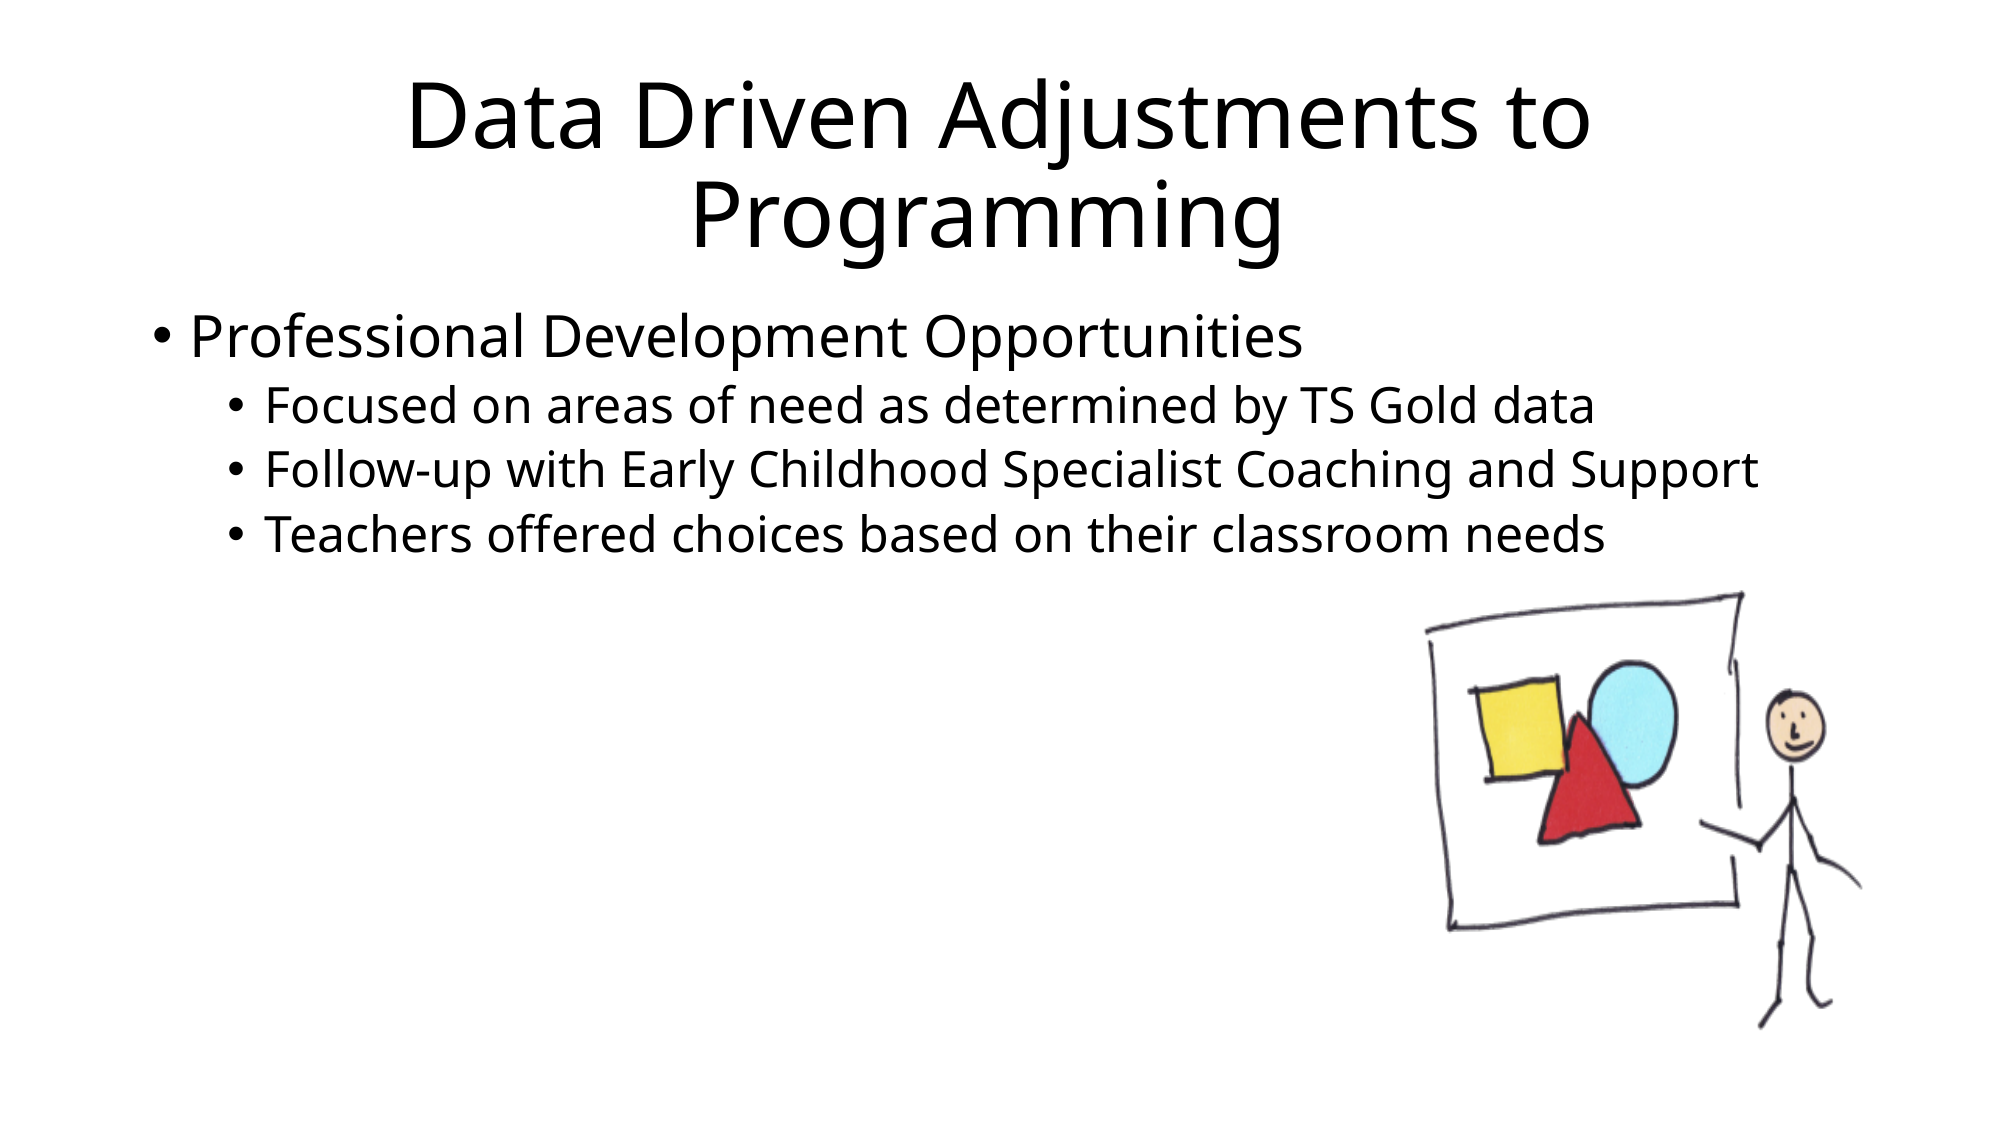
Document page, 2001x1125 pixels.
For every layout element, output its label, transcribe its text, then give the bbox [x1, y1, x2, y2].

picture [1415, 589, 1881, 1036]
title Data Driven Adjustments to Programming [137, 59, 1863, 278]
list Professional Development Opportunities Focused on areas of need as determined by TS Gold data Follow-up with Early Childhood Specialist Coaching and Support Teachers offered choices based on their classroom needs [137, 299, 1863, 1014]
